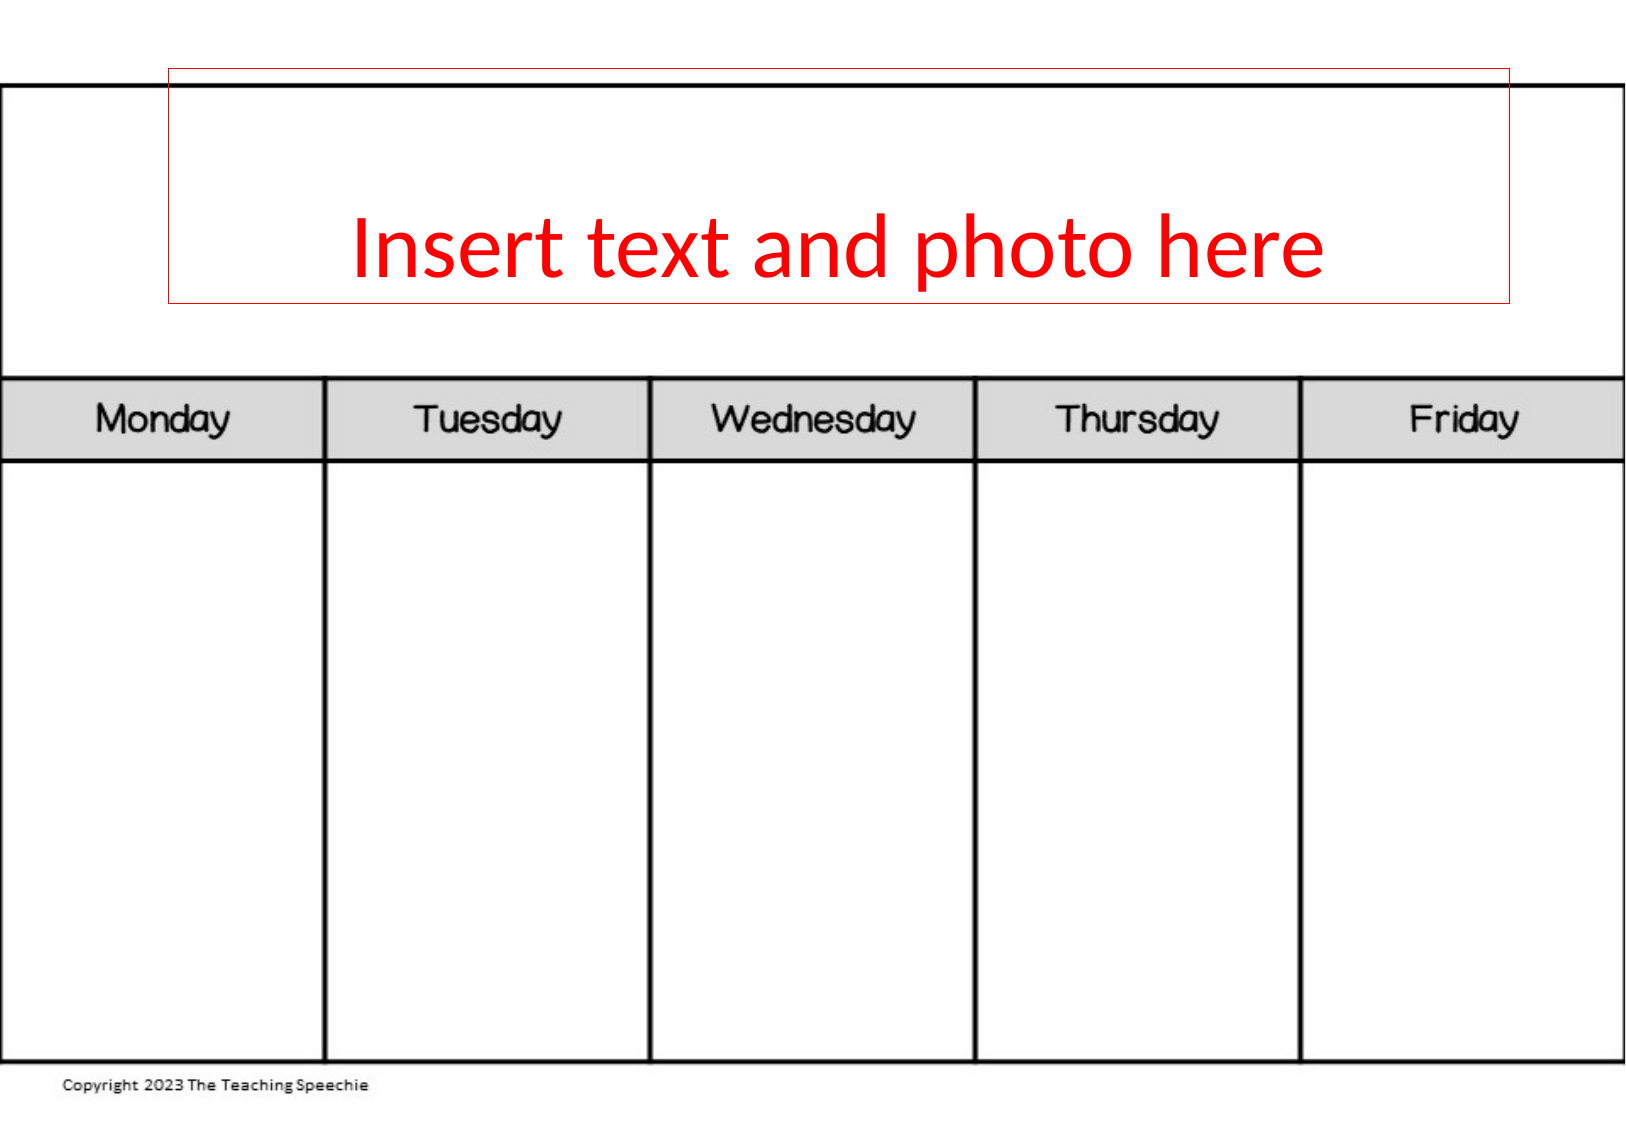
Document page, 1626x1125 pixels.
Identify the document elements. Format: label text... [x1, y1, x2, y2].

picture [0, 0, 1626, 1125]
text_box Insert text and photo here [168, 68, 1510, 304]
